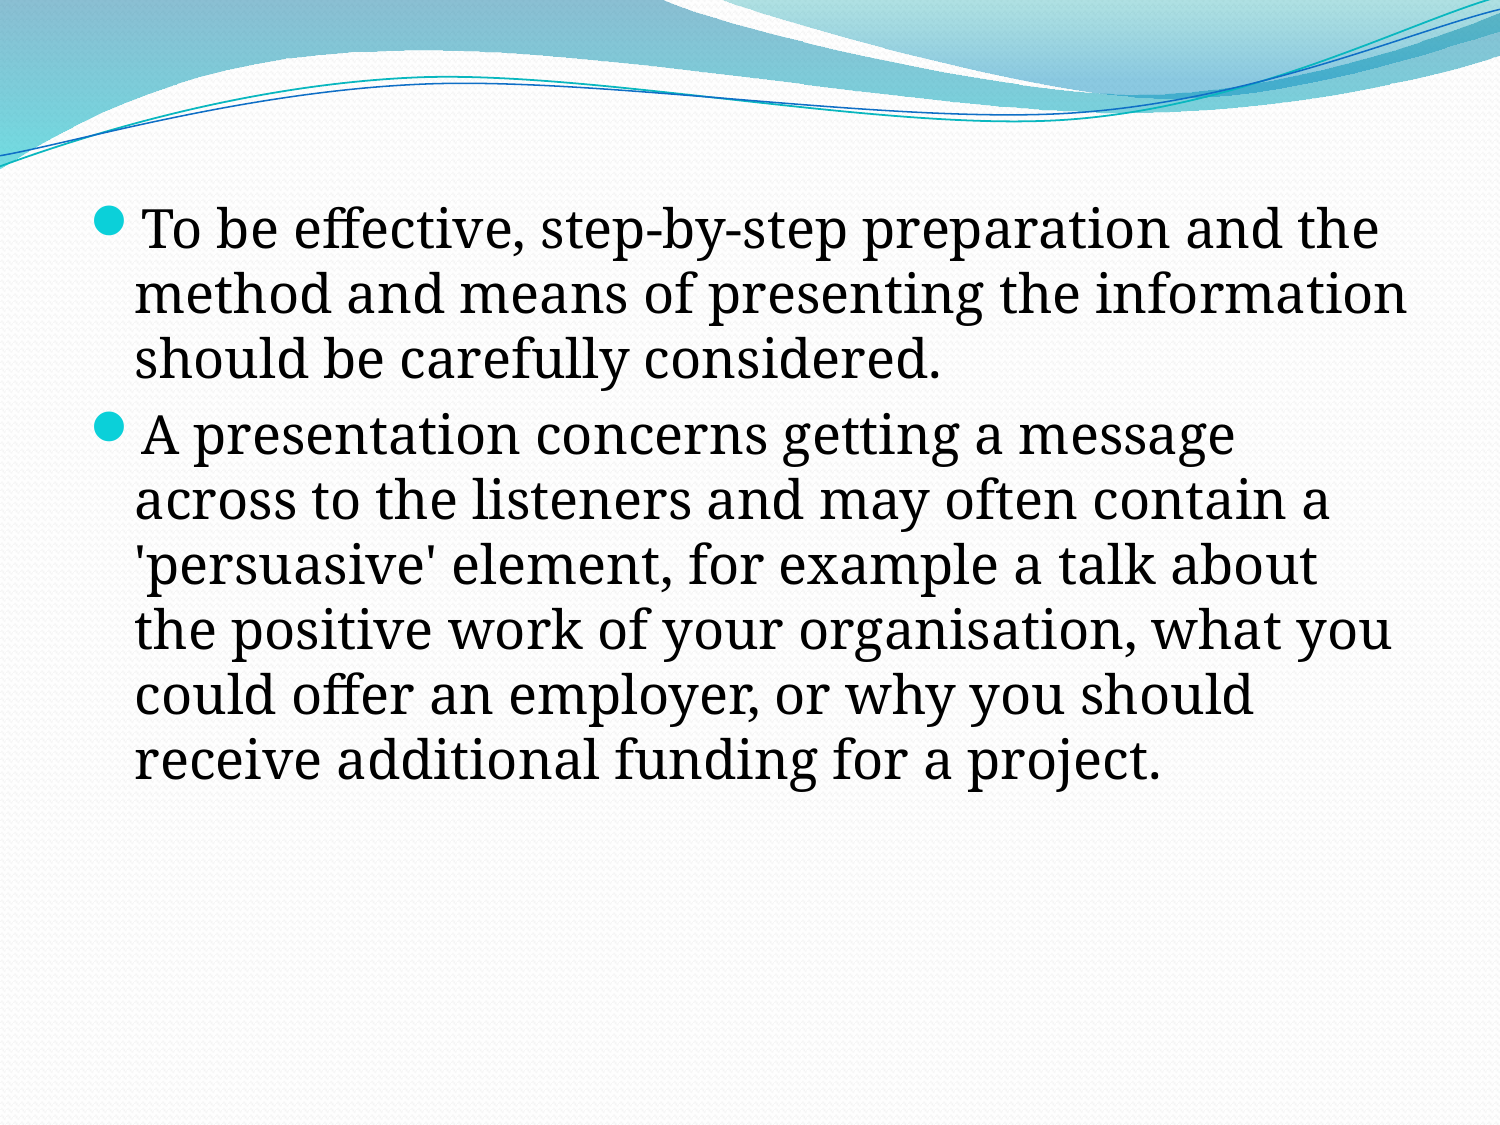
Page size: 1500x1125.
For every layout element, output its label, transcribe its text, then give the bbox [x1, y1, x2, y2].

list To be effective, step-by-step preparation and the method and means of presenting the information should be carefully considered. A presentation concerns getting a message across to the listeners and may often contain a 'persuasive' element, for example a talk about the positive work of your organisation, what you could offer an employer, or why you should receive additional funding for a project. [75, 187, 1425, 1038]
